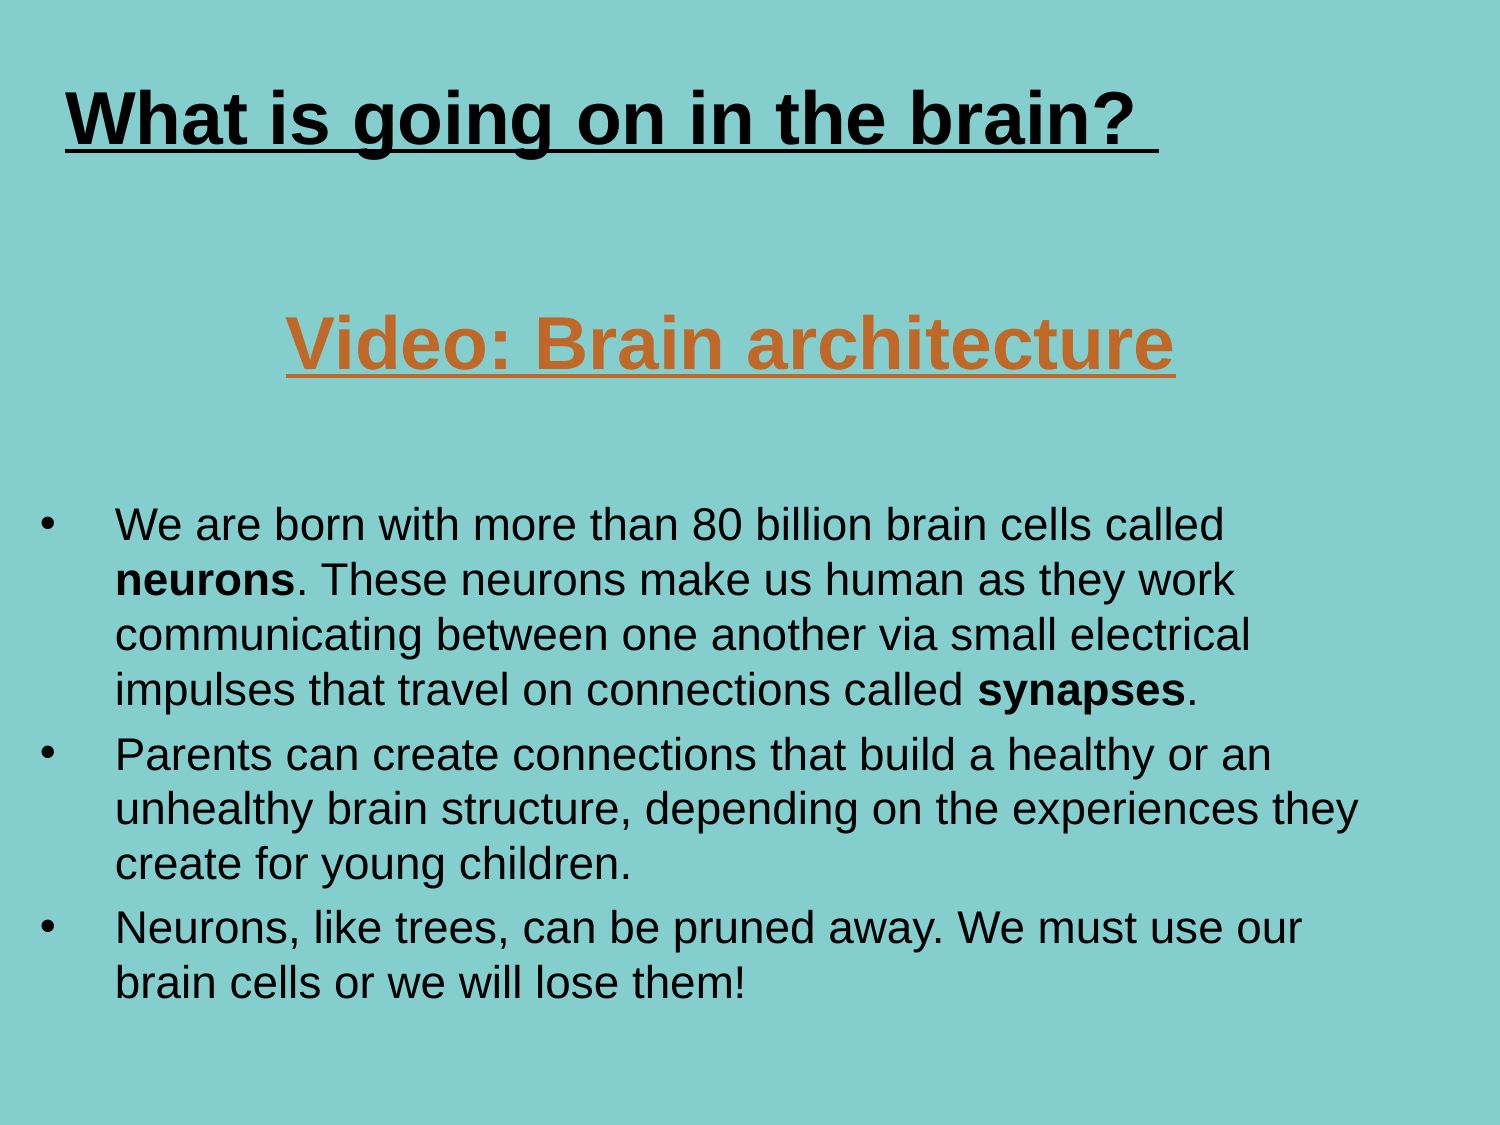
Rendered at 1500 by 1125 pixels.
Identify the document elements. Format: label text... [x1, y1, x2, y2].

title What is going on in the brain? [50, 62, 1413, 263]
text_box Video: Brain architecture [271, 287, 1192, 393]
list We are born with more than 80 billion brain cells called neurons. These neurons make us human as they work communicating between one another via small electrical impulses that travel on connections called synapses. Parents can create connections that build a healthy or an unhealthy brain structure, depending on the experiences they create for young children. Neurons, like trees, can be pruned away. We must use our brain cells or we will lose them! [24, 487, 1388, 1050]
